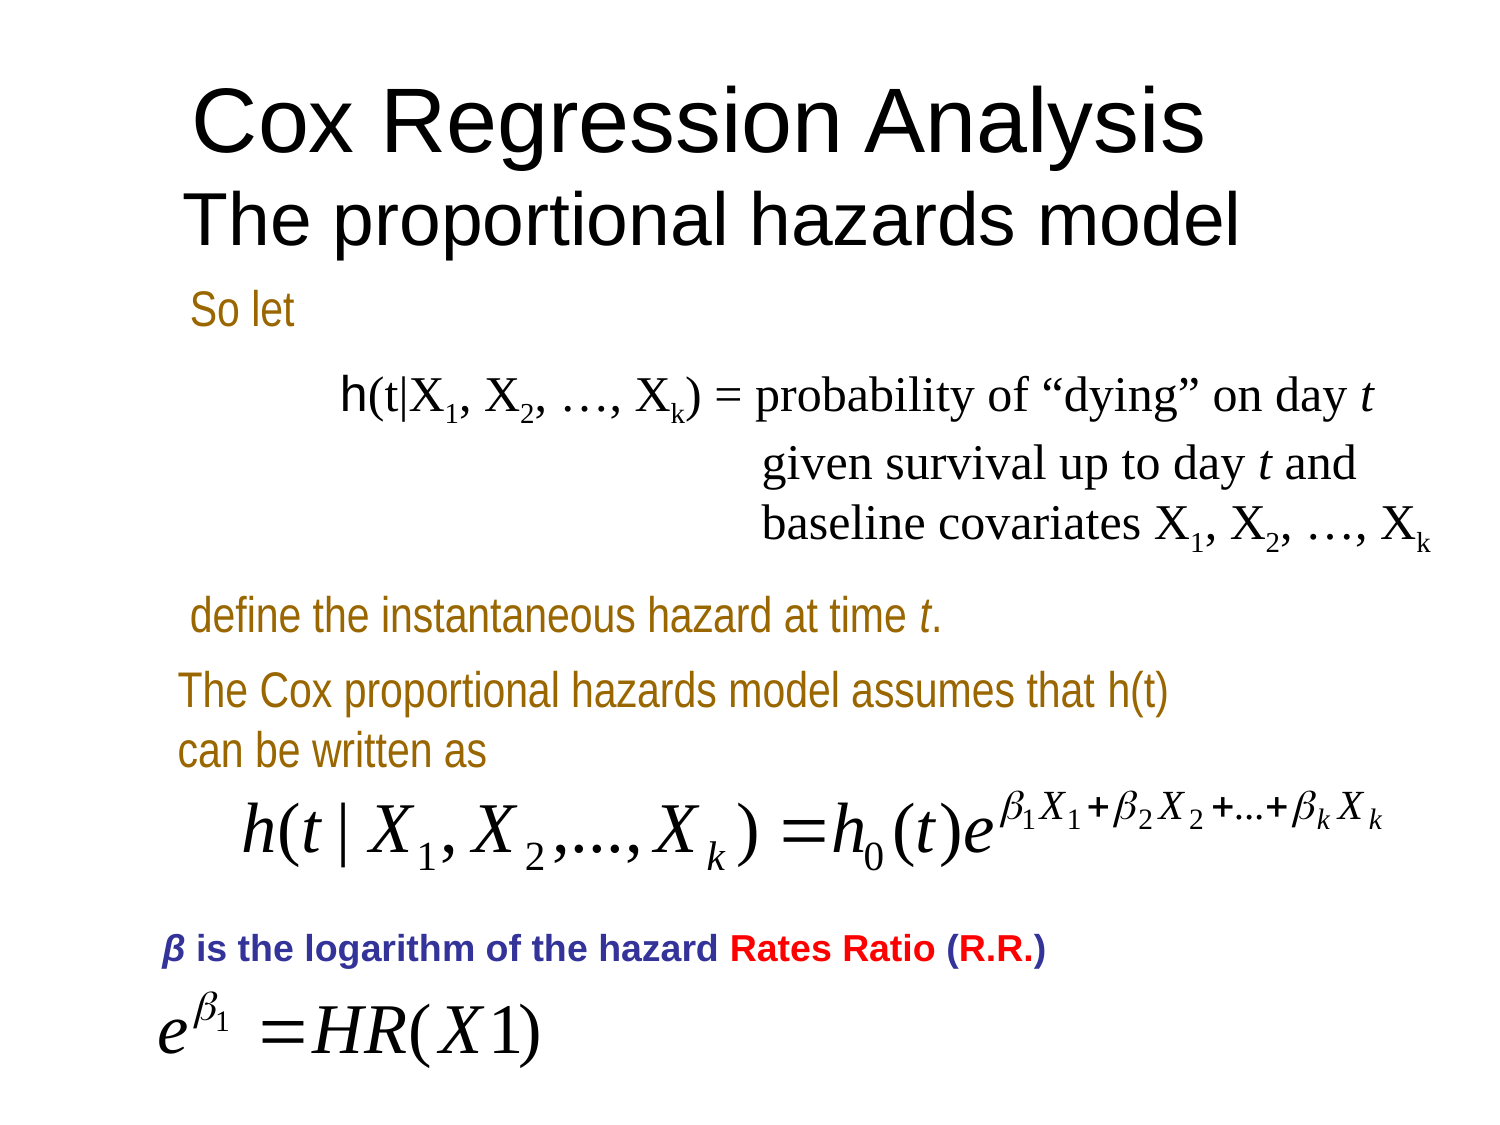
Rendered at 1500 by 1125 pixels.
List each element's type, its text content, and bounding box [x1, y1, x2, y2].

text_box So let h(t|X1, X2, …, Xk) = probability of “dying” on day t given survival up to day t and baseline covariates X1, X2, …, Xk define the instantaneous hazard at time t. [174, 268, 1500, 651]
text_box β is the logarithm of the hazard Rates Ratio (R.R.) [147, 916, 1062, 1035]
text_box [147, 975, 554, 1084]
text_box The Cox proportional hazards model assumes that h(t) can be written as [162, 649, 1210, 786]
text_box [230, 774, 1403, 888]
title Cox Regression Analysis The proportional hazards model [37, 91, 1388, 231]
